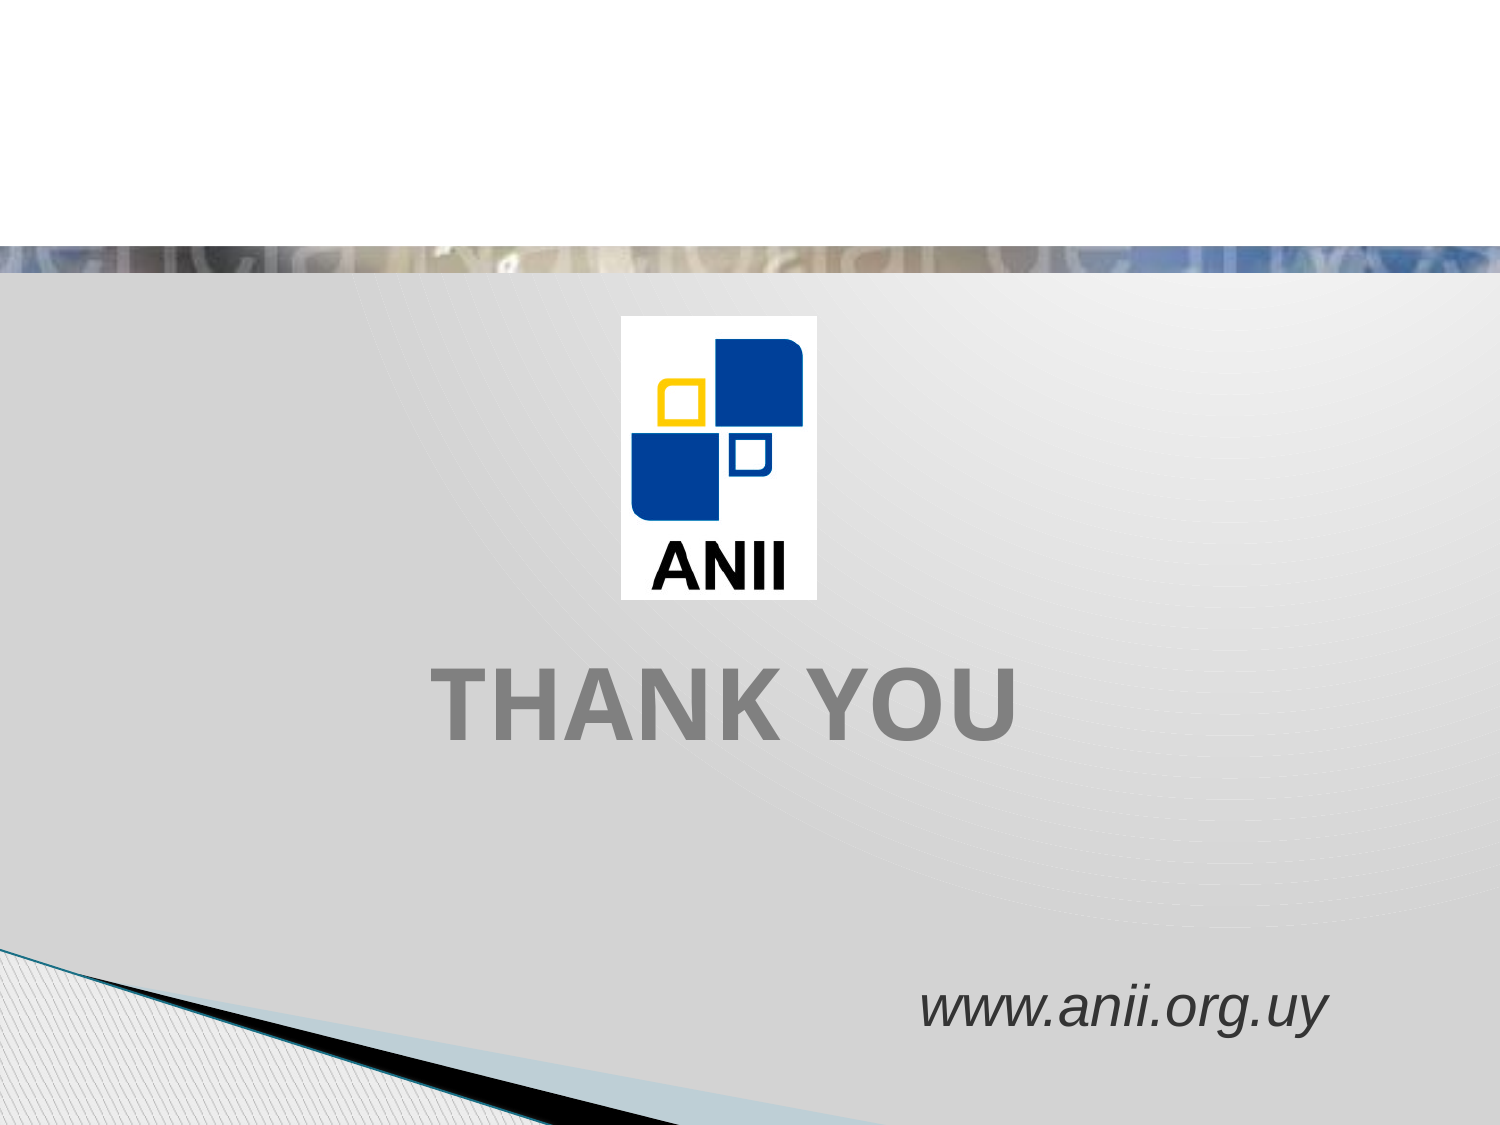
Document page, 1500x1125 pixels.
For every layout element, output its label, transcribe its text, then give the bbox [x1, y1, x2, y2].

text_box THANK YOU [75, 632, 1360, 809]
picture [0, 0, 1500, 274]
text_box www.anii.org.uy [904, 960, 1344, 1046]
picture [620, 315, 817, 601]
